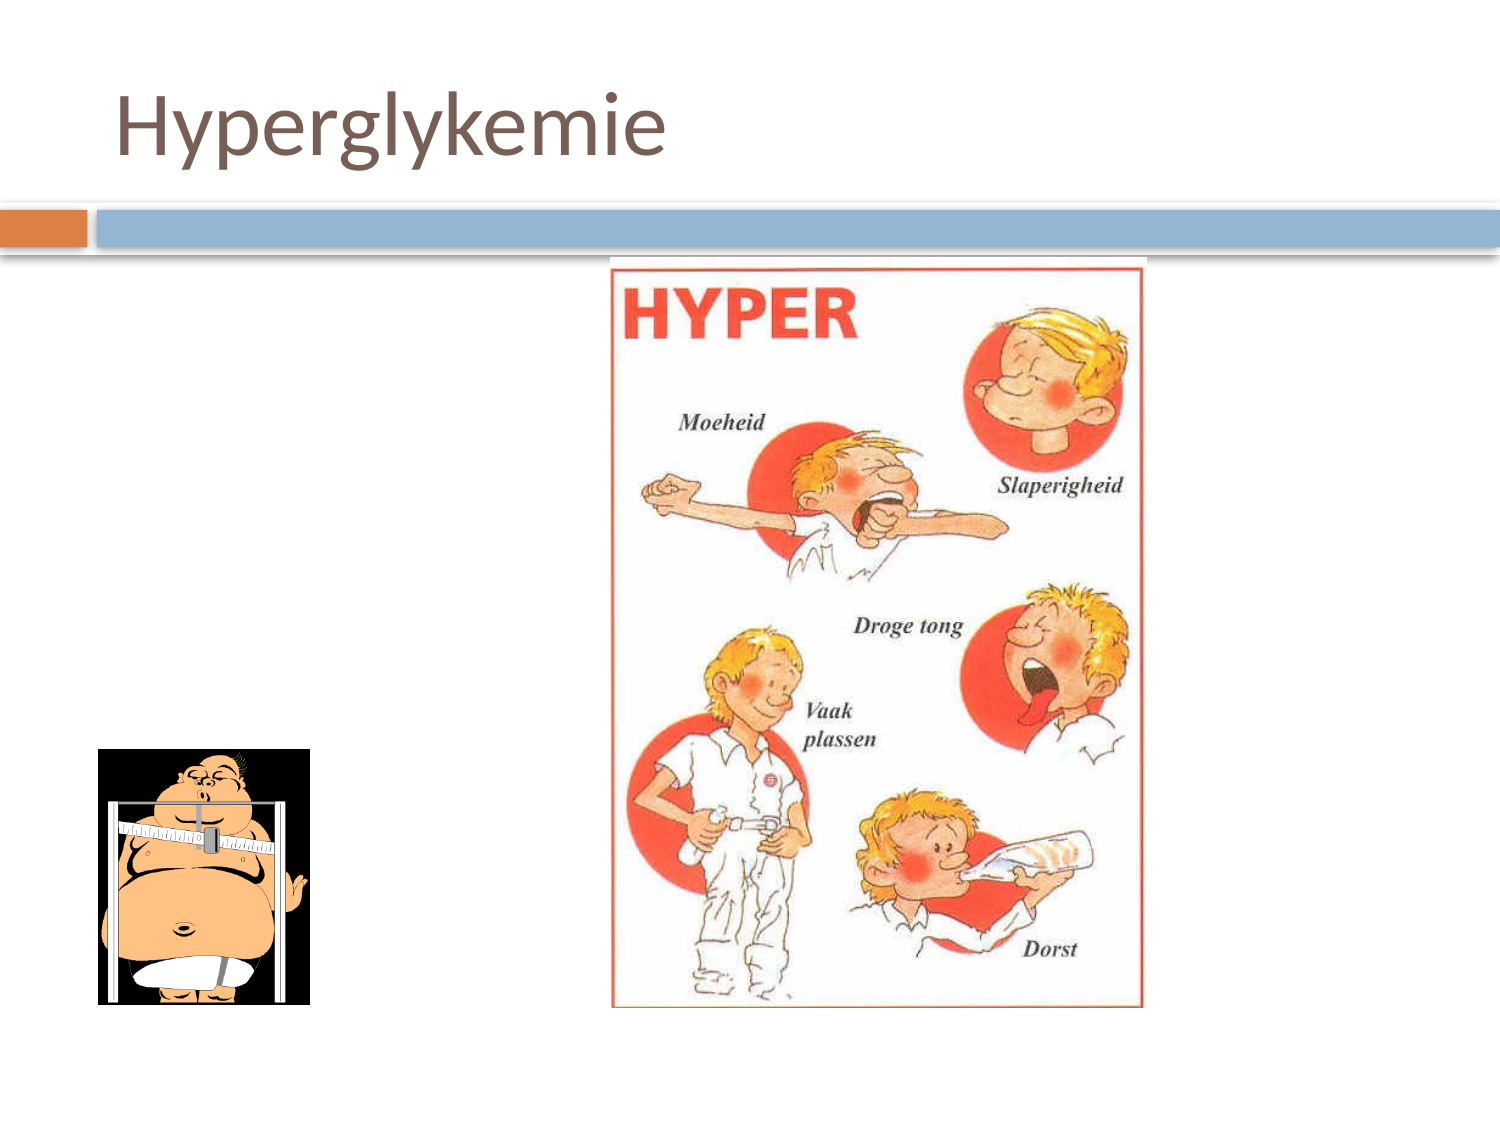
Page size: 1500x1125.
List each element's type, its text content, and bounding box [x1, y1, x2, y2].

title Hyperglykemie [99, 37, 1438, 201]
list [610, 257, 1148, 1008]
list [98, 749, 311, 1006]
